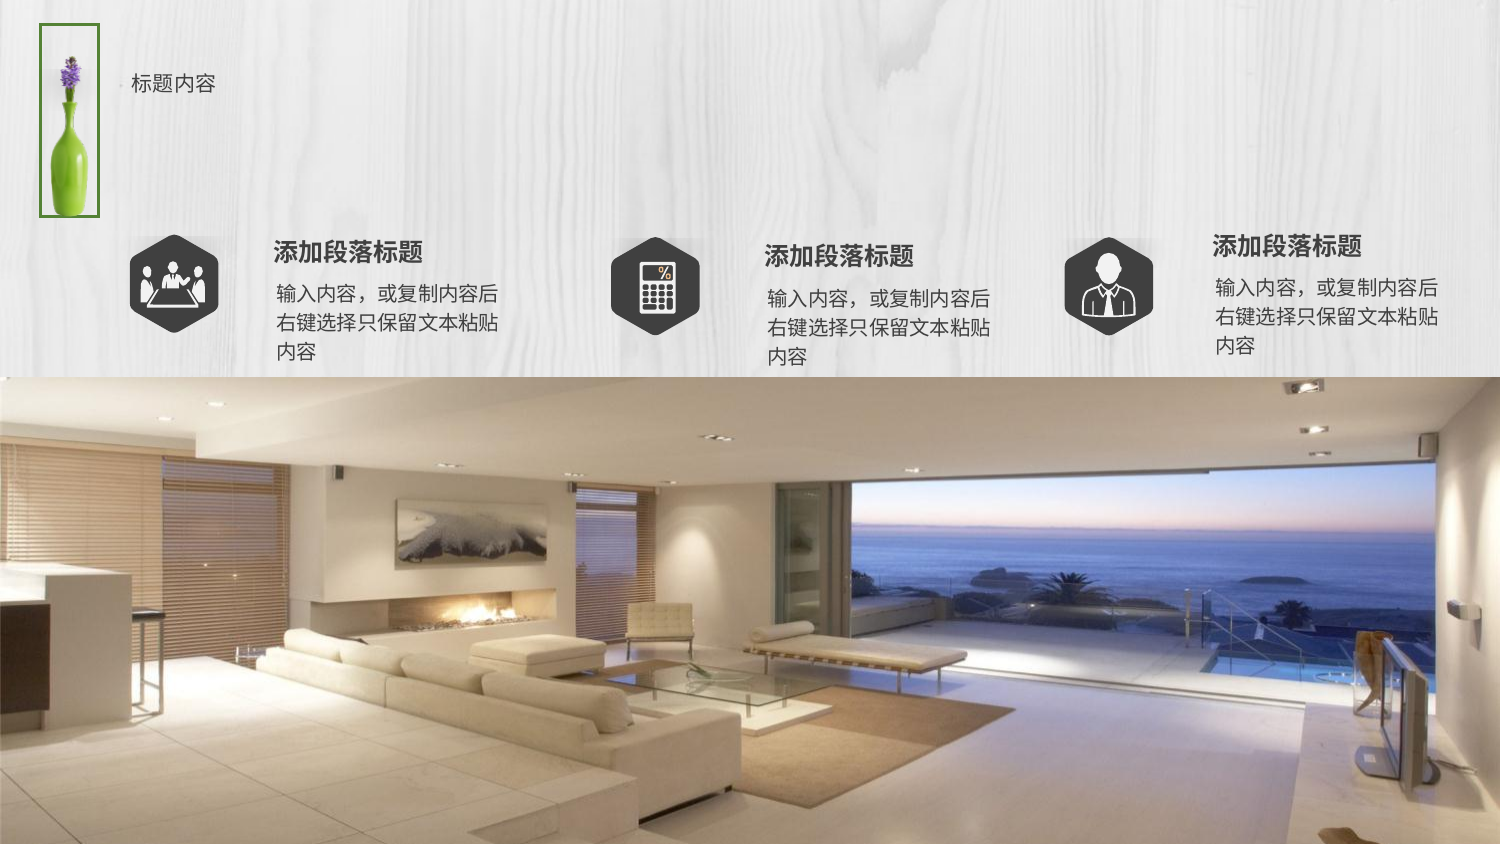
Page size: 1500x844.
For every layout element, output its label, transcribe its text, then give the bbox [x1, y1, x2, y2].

picture [0, 0, 1500, 844]
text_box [129, 234, 219, 333]
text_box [1197, 209, 1469, 367]
text_box 标题内容 [116, 63, 317, 104]
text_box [611, 237, 700, 336]
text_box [258, 215, 529, 373]
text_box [749, 219, 1021, 377]
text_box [1064, 237, 1154, 336]
